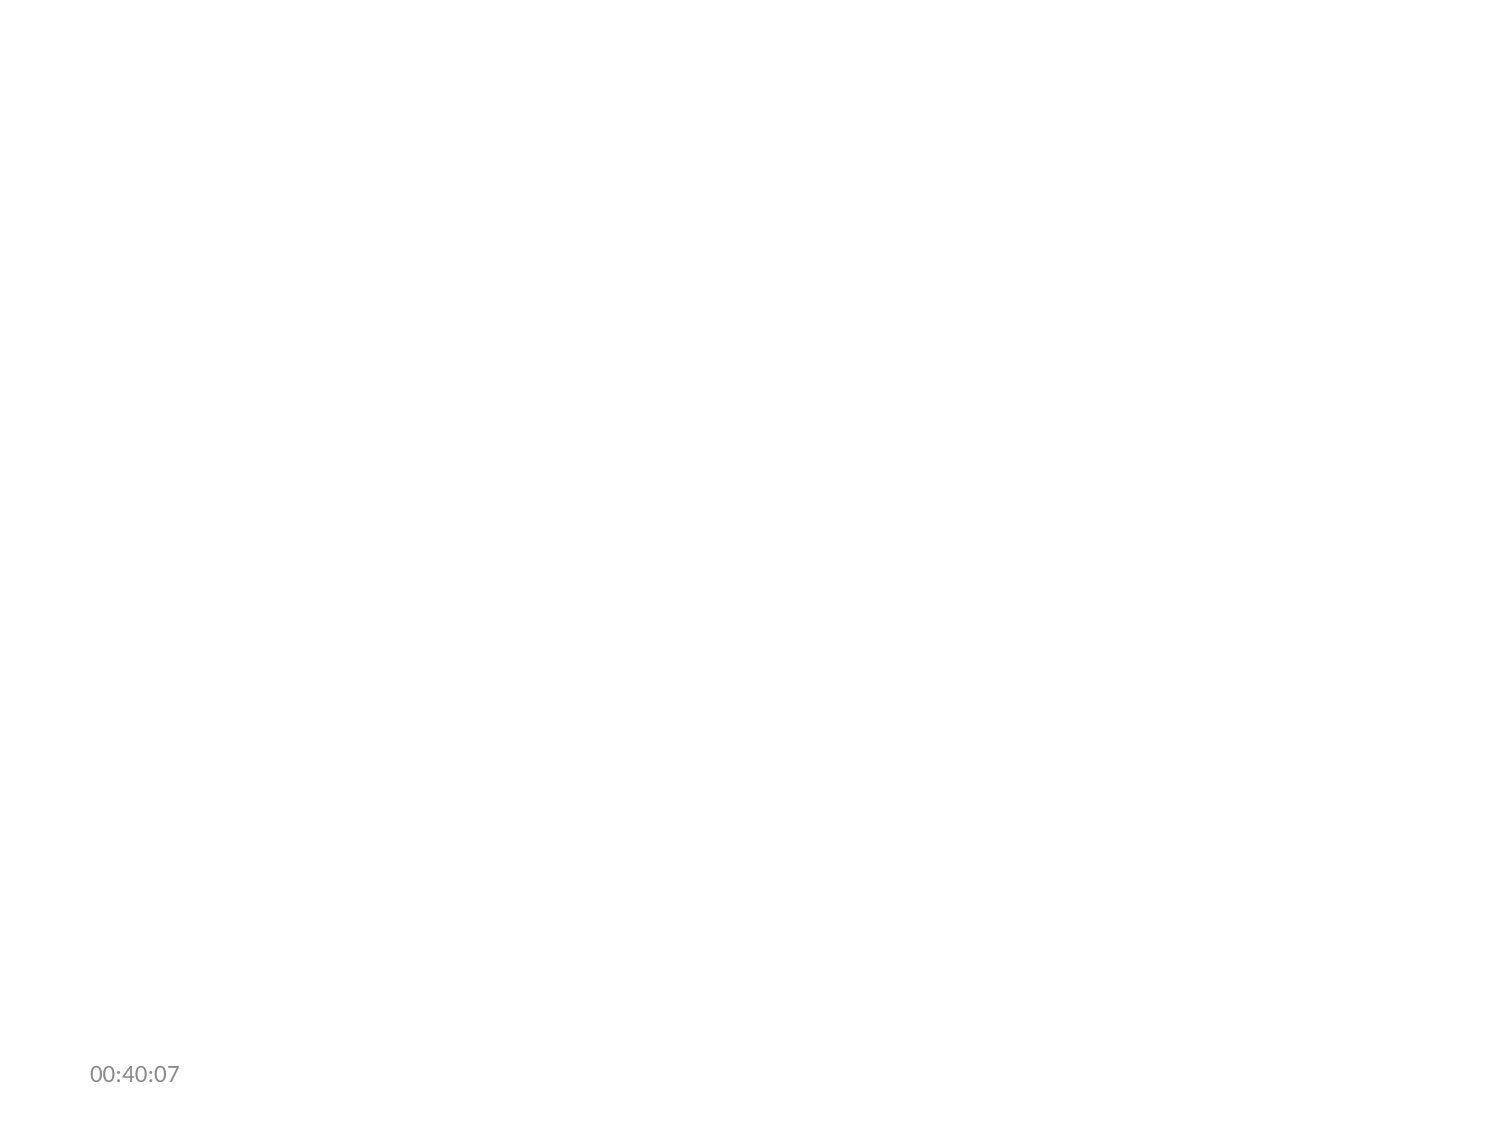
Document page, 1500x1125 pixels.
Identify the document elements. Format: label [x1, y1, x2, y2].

slide_number [75, 1042, 425, 1103]
